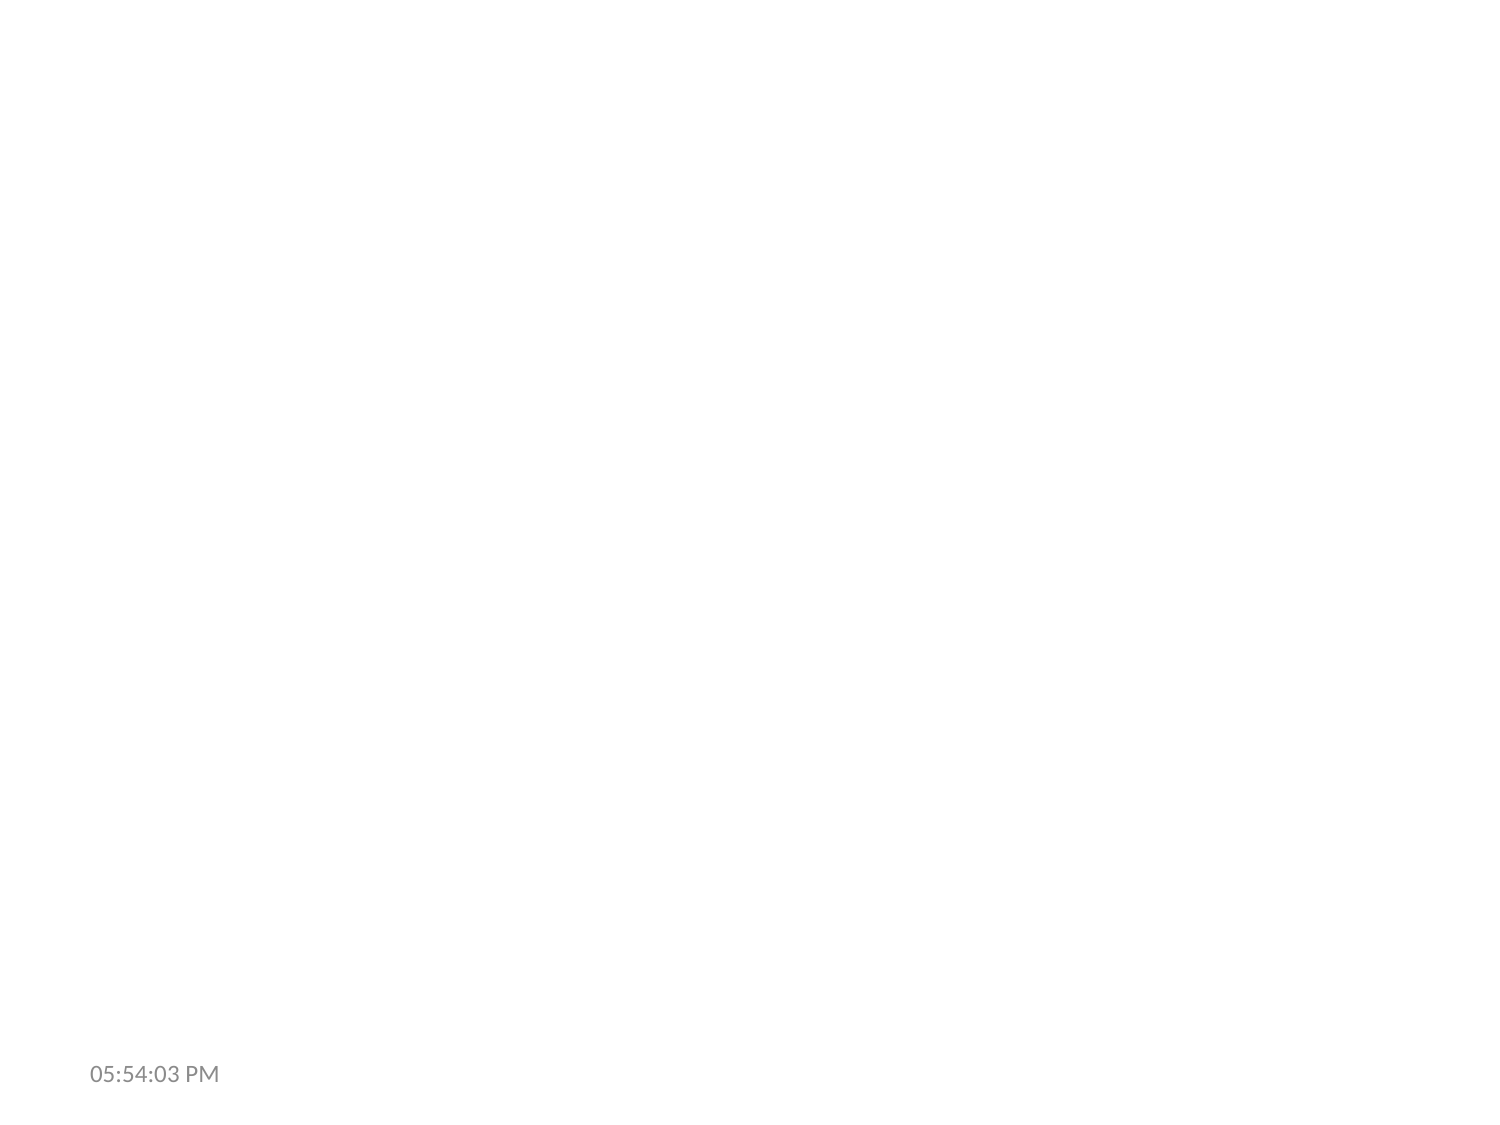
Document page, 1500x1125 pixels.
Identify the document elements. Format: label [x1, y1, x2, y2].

slide_number [75, 1042, 425, 1103]
